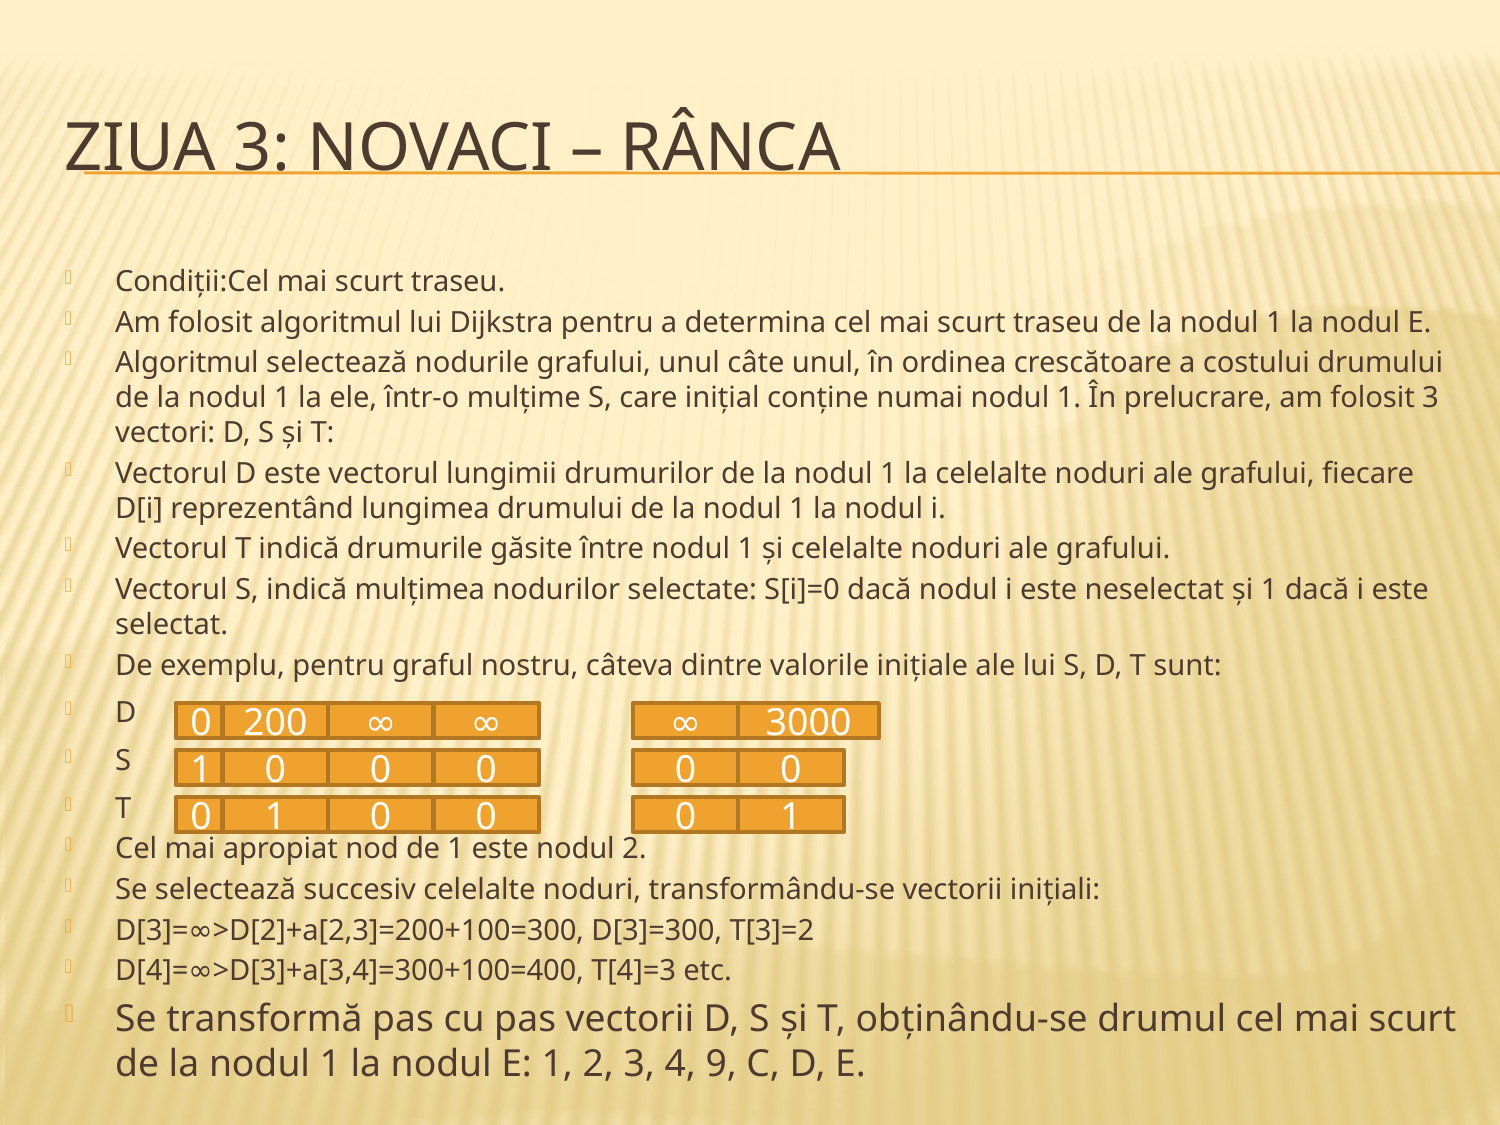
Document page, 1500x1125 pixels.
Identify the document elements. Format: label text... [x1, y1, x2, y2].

text_box 200 [220, 701, 326, 740]
text_box 0 [631, 795, 736, 834]
title ZIUA 3: NOVACI – RÂNCA [50, 75, 1475, 213]
text_box 0 [736, 748, 846, 787]
text_box 0 [174, 701, 220, 740]
text_box 0 [326, 748, 431, 787]
text_box ∞ [631, 701, 740, 740]
list Condiţii:Cel mai scurt traseu. Am folosit algoritmul lui Dijkstra pentru a determina cel mai scurt traseu de la nodul 1 la nodul E. Algoritmul selectează nodurile grafului, unul câte unul, în ordinea crescătoare a costului drumului de la nodul 1 la ele, într-o mulţime S, care iniţial conţine numai nodul 1. În prelucrare, am folosit 3 vectori: D, S şi T: Vectorul D este vectorul lungimii drumurilor de la nodul 1 la celelalte noduri ale grafului, fiecare D[i] reprezentând lungimea drumului de la nodul 1 la nodul i. Vectorul T indică drumurile găsite între nodul 1 şi celelalte noduri ale grafului. Vectorul S, indică mulţimea nodurilor selectate: S[i]=0 dacă nodul i este neselectat şi 1 dacă i este selectat. De exemplu, pentru graful nostru, câteva dintre valorile iniţiale ale lui S, D, T sunt: D . . . S . . . T . . . Cel mai apropiat nod de 1 este nodul 2. Se selectează succesiv celelalte noduri, transformându-se vectorii iniţiali: D[3]=∞>D[2]+a[2,3]=200+100=300, D[3]=300, T[3]=2 D[4]=∞>D[3]+a[3,4]=300+100=400, T[4]=3 etc. Se transformă pas cu pas vectorii D, S şi T, obţinându-se drumul cel mai scurt de la nodul 1 la nodul E: 1, 2, 3, 4, 9, C, D, E. [50, 254, 1475, 1102]
text_box 1 [736, 795, 846, 834]
text_box 1 [174, 748, 220, 787]
text_box 0 [431, 795, 541, 834]
text_box 0 [631, 748, 736, 787]
text_box 1 [220, 795, 326, 834]
text_box 0 [220, 748, 326, 787]
text_box ∞ [326, 701, 431, 740]
text_box ∞ [431, 701, 541, 740]
text_box 0 [431, 748, 541, 787]
text_box 0 [174, 795, 220, 834]
text_box 0 [326, 795, 431, 834]
text_box 3000 [740, 701, 881, 740]
